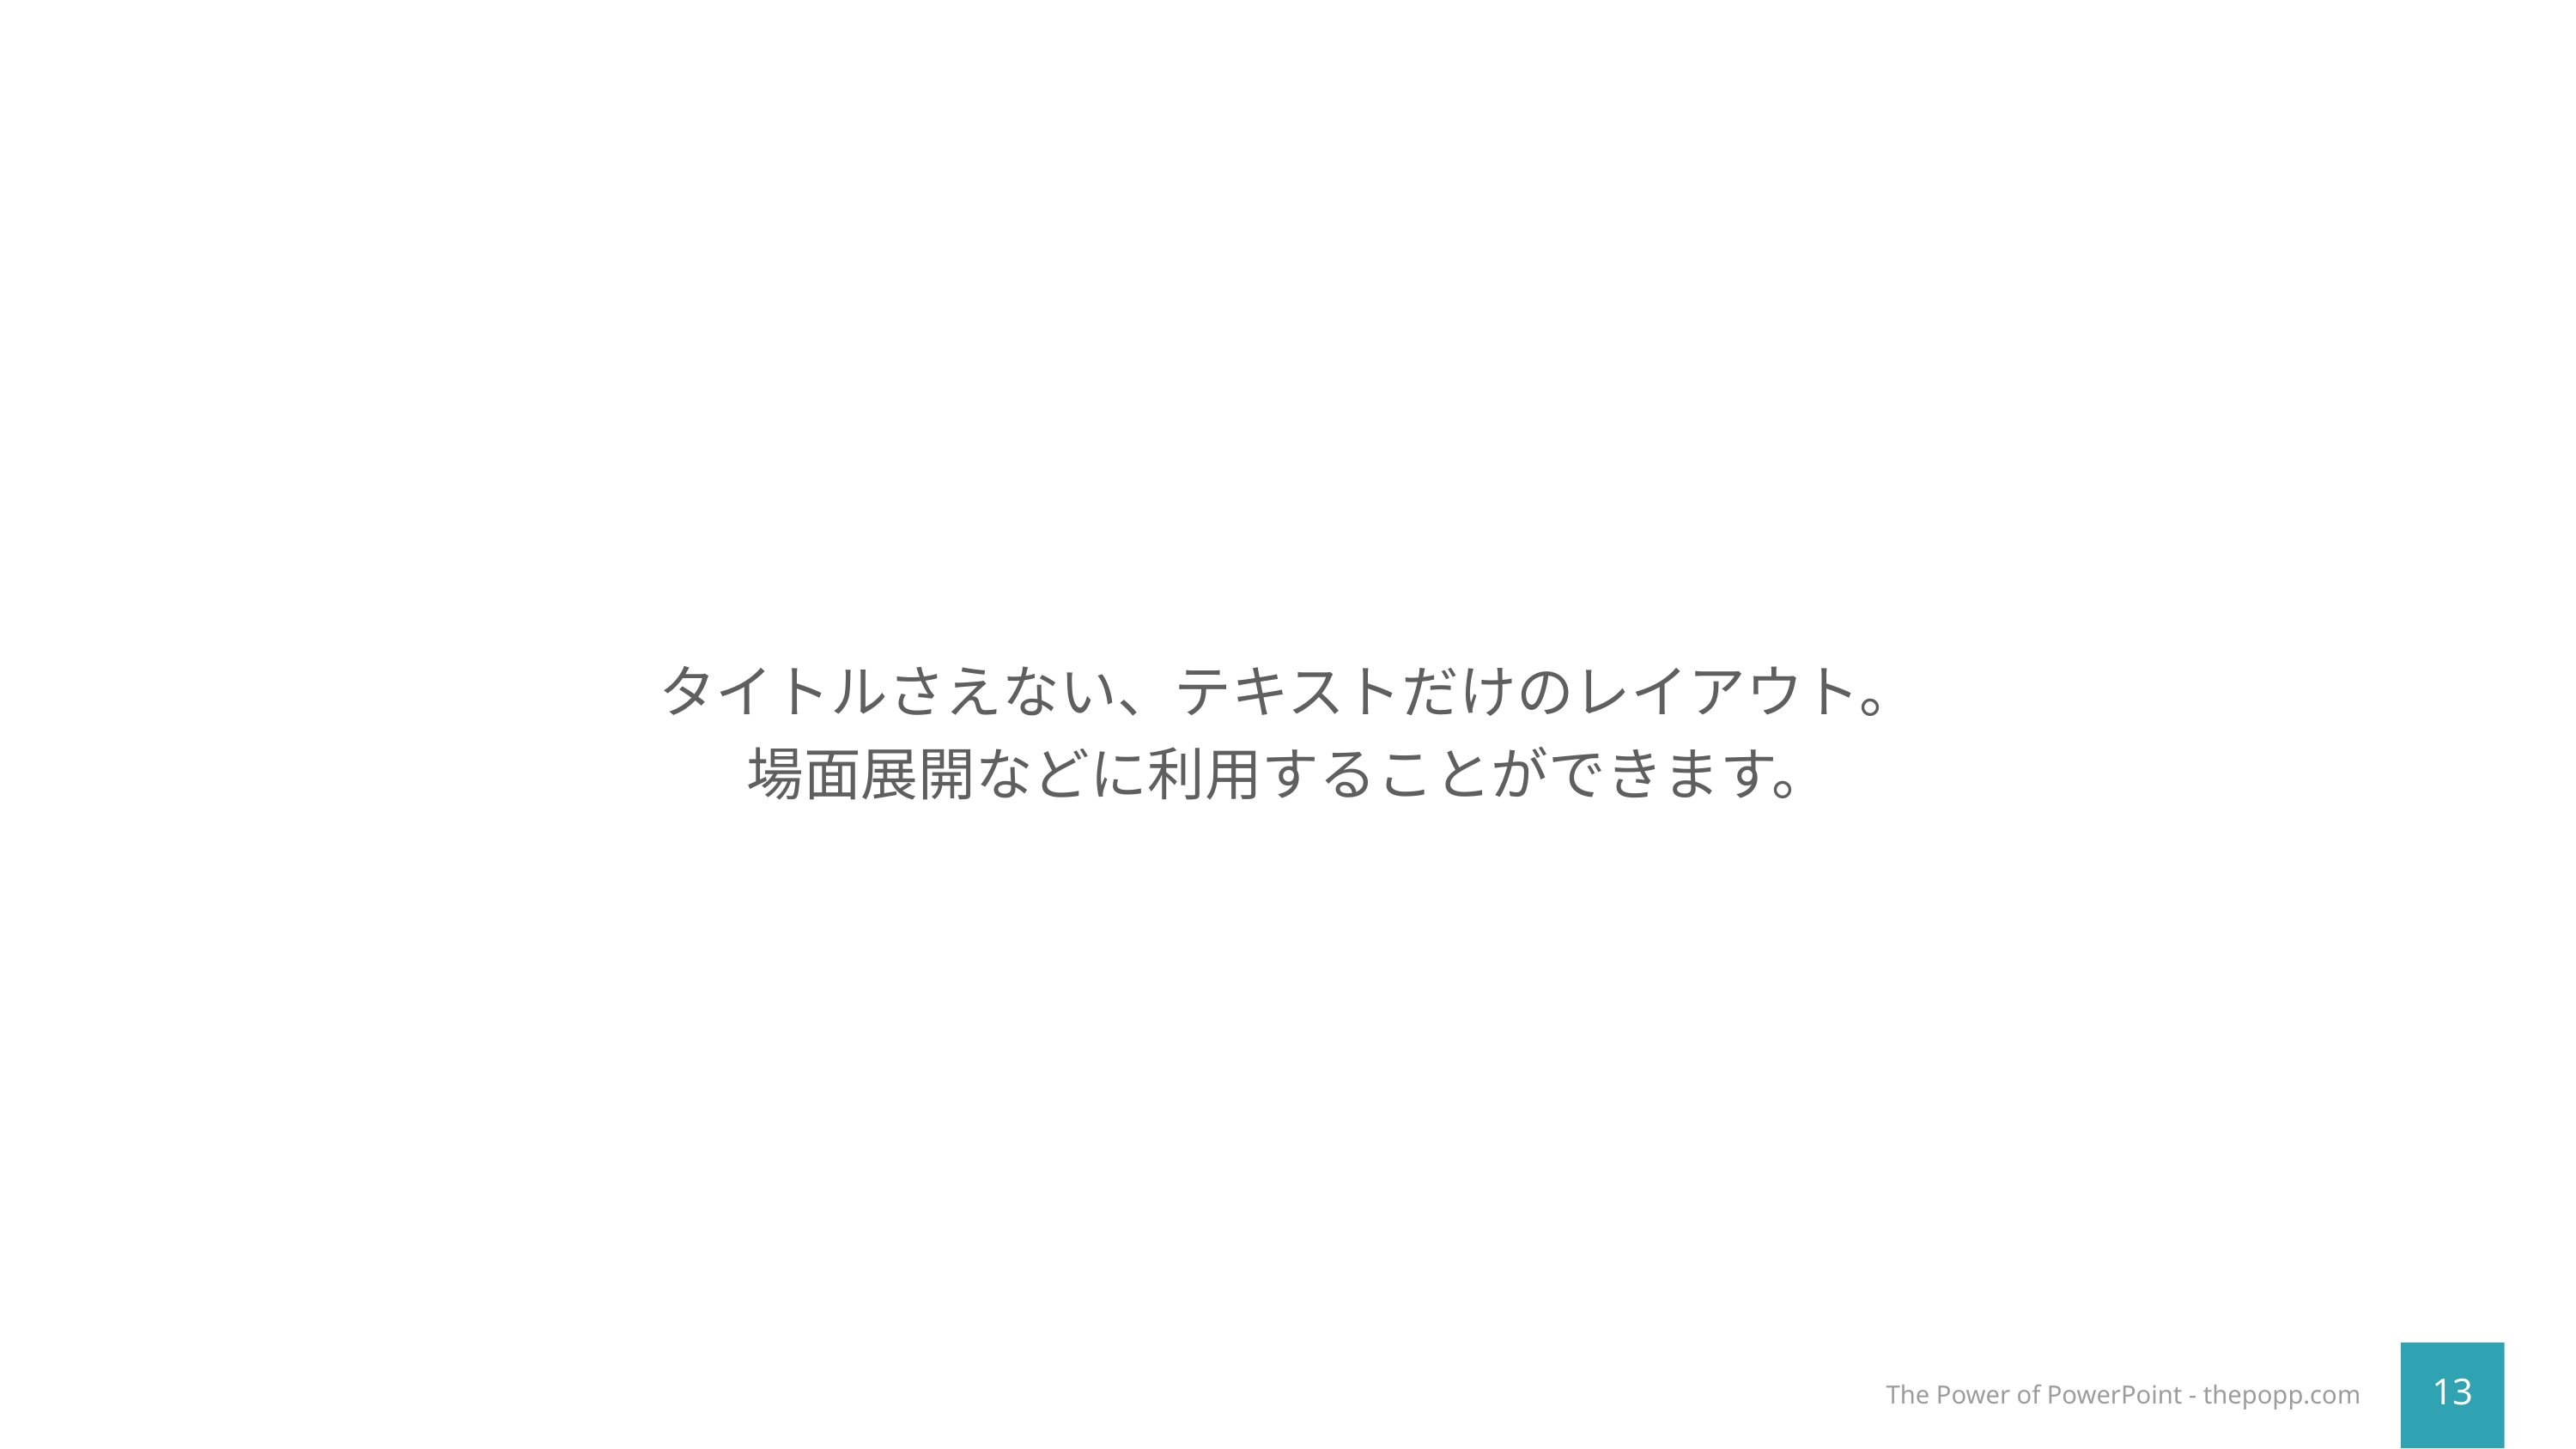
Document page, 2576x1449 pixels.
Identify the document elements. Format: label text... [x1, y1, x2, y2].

slide_number 13 [2400, 1355, 2505, 1433]
footer The Power of PowerPoint - thepopp.com [1504, 1355, 2374, 1433]
list タイトルさえない、テキストだけのレイアウト。 場面展開などに利用することができます。 [370, 584, 2206, 864]
